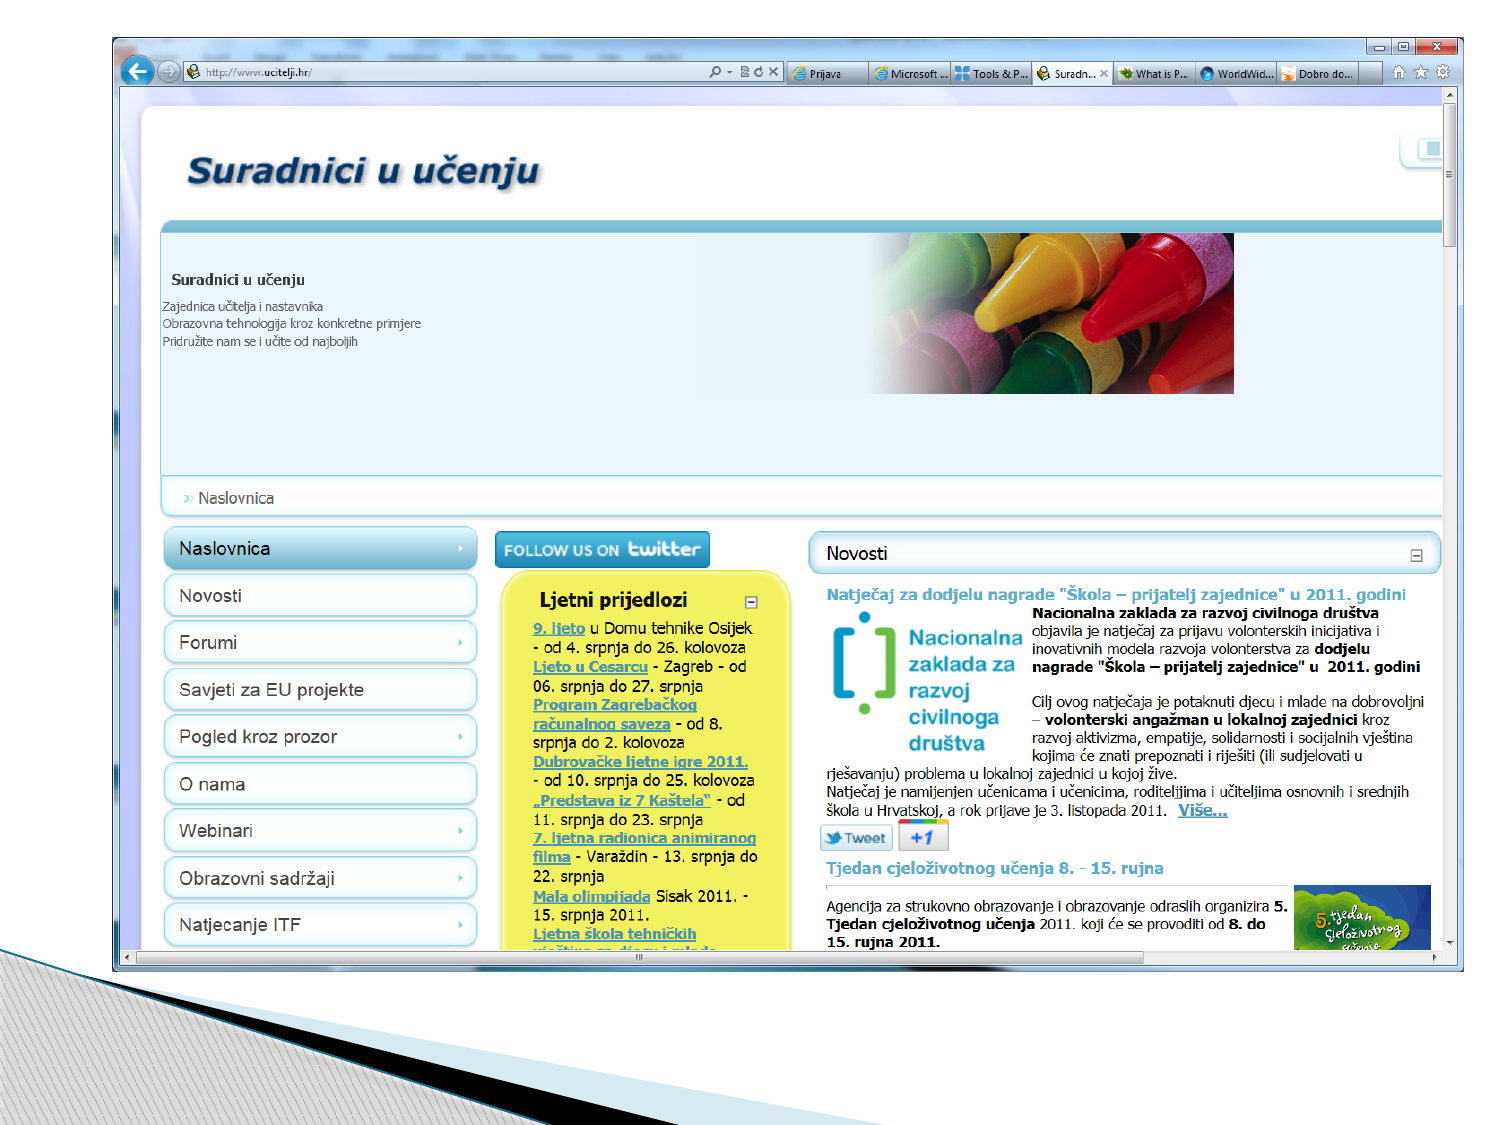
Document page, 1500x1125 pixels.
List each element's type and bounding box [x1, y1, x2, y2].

picture [112, 37, 1464, 973]
